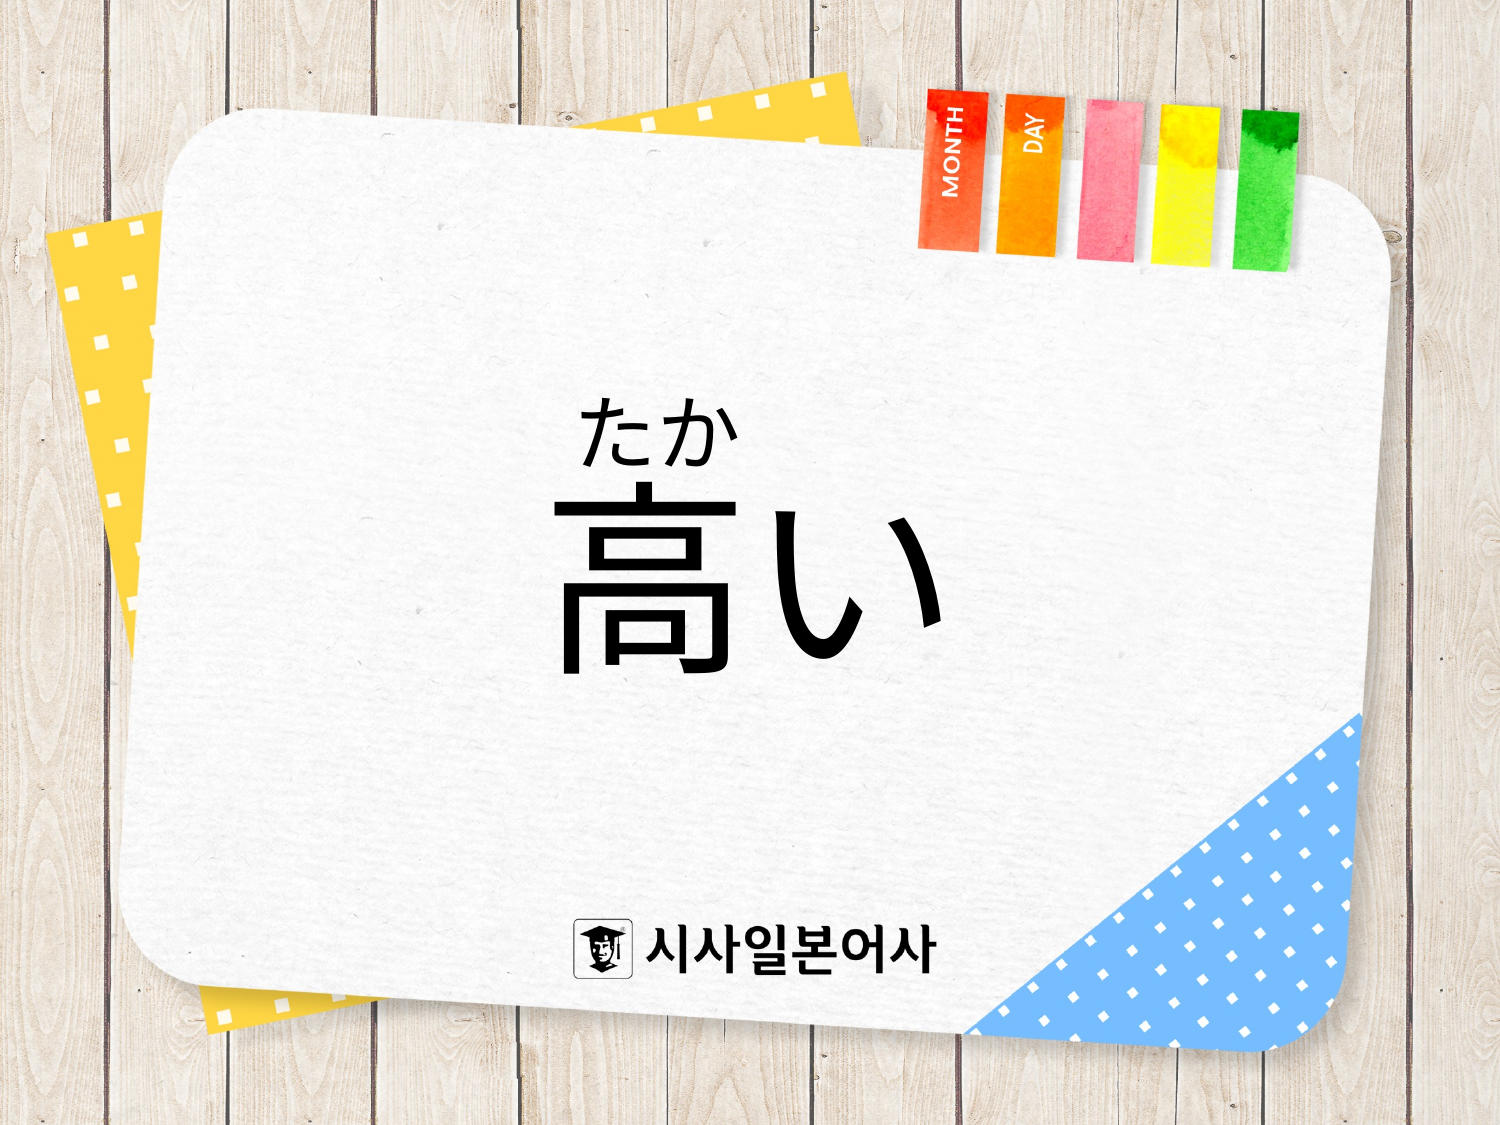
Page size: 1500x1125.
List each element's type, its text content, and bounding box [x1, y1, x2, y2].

text_box たか [559, 373, 755, 489]
title 高い [75, 338, 1425, 811]
picture [0, 0, 1500, 1125]
